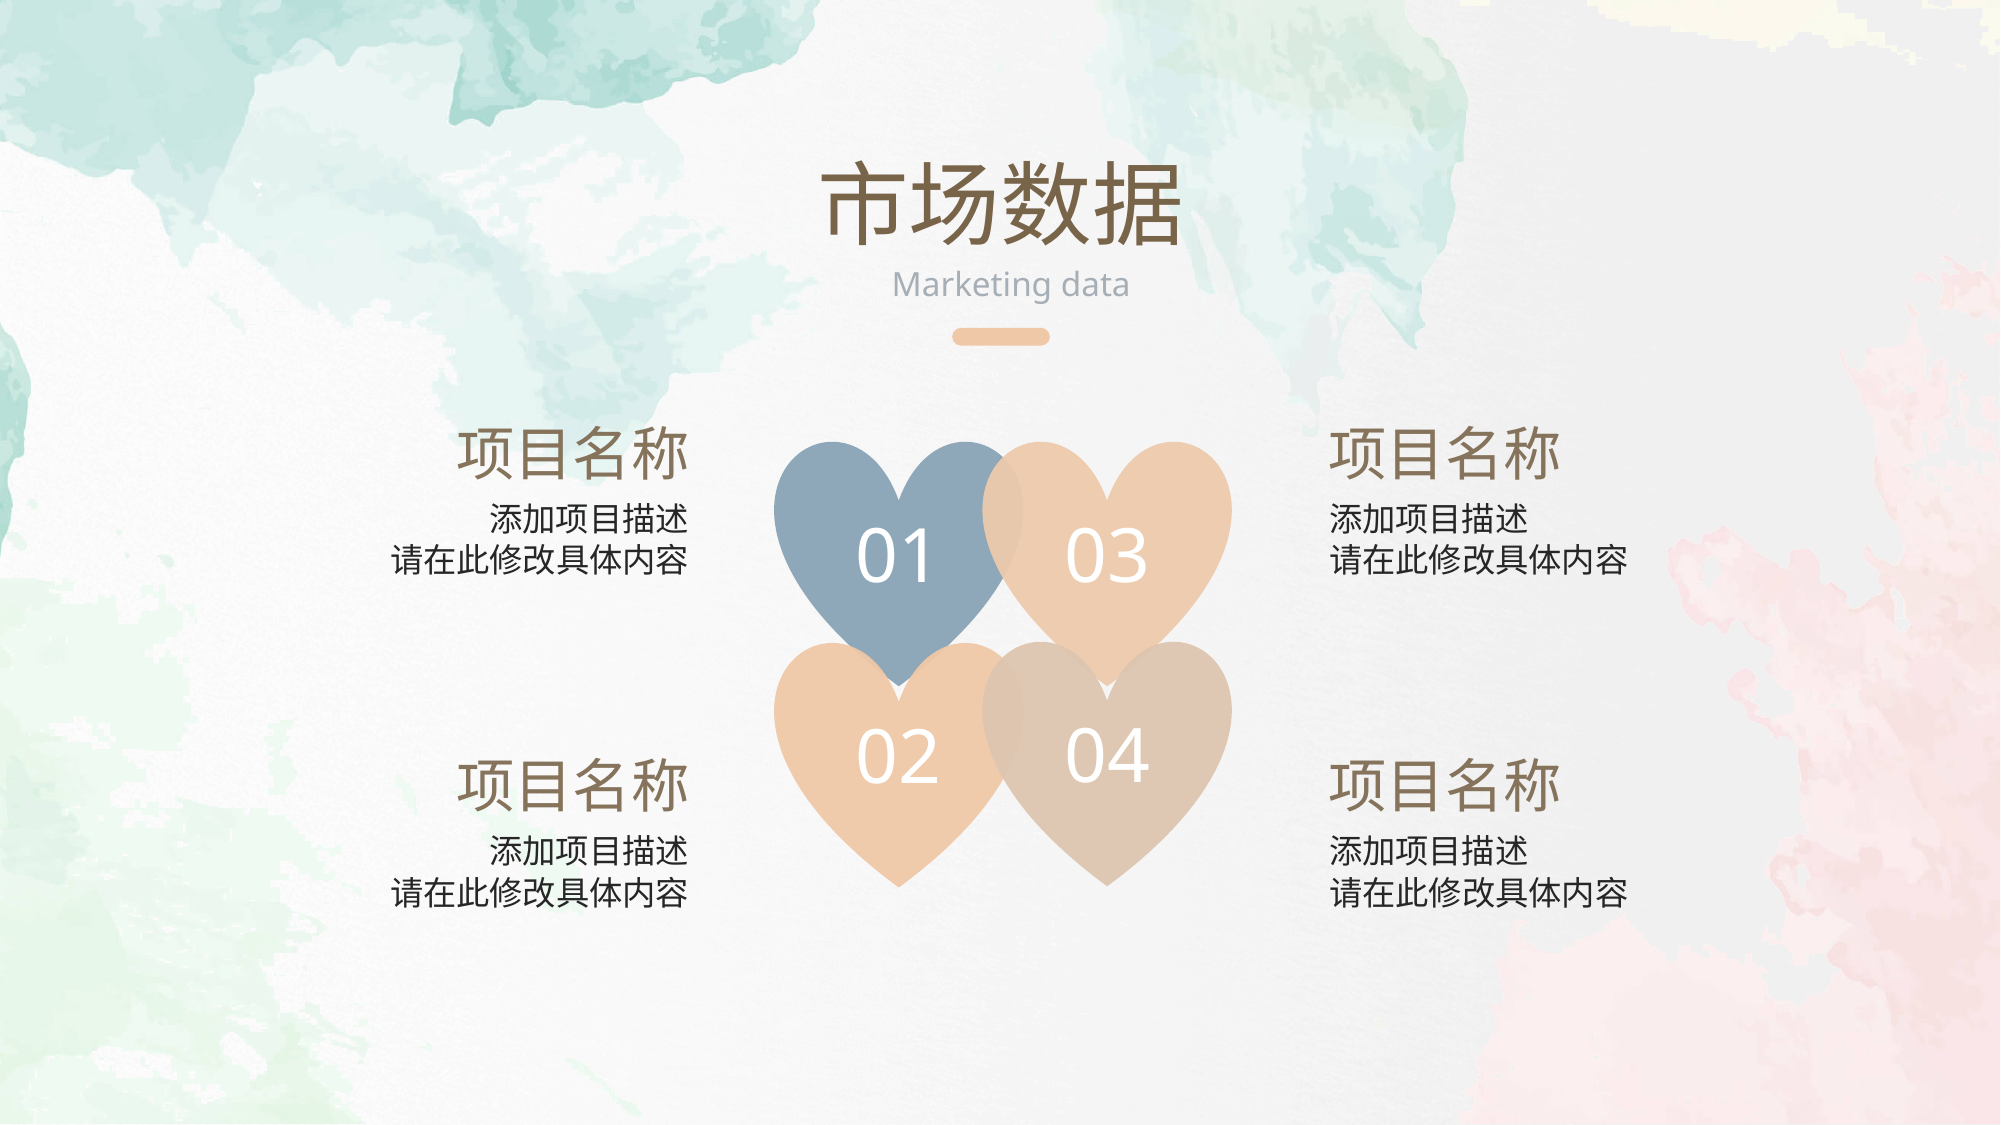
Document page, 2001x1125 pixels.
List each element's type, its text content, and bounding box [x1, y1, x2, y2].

picture [0, 0, 2001, 1125]
text_box 04 [981, 640, 1233, 888]
text_box 项目名称 [441, 409, 705, 495]
text_box 项目名称 [1313, 409, 1577, 495]
text_box 添加项目描述 请在此修改具体内容 [1314, 820, 1644, 919]
text_box 项目名称 [441, 742, 705, 827]
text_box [800, 139, 1202, 346]
text_box 03 [981, 440, 1233, 688]
text_box 添加项目描述 请在此修改具体内容 [374, 820, 704, 919]
text_box 项目名称 [1313, 742, 1577, 827]
text_box 添加项目描述 请在此修改具体内容 [374, 488, 704, 587]
text_box 添加项目描述 请在此修改具体内容 [1314, 488, 1644, 587]
text_box 01 [773, 440, 1003, 688]
text_box 02 [773, 641, 1003, 889]
